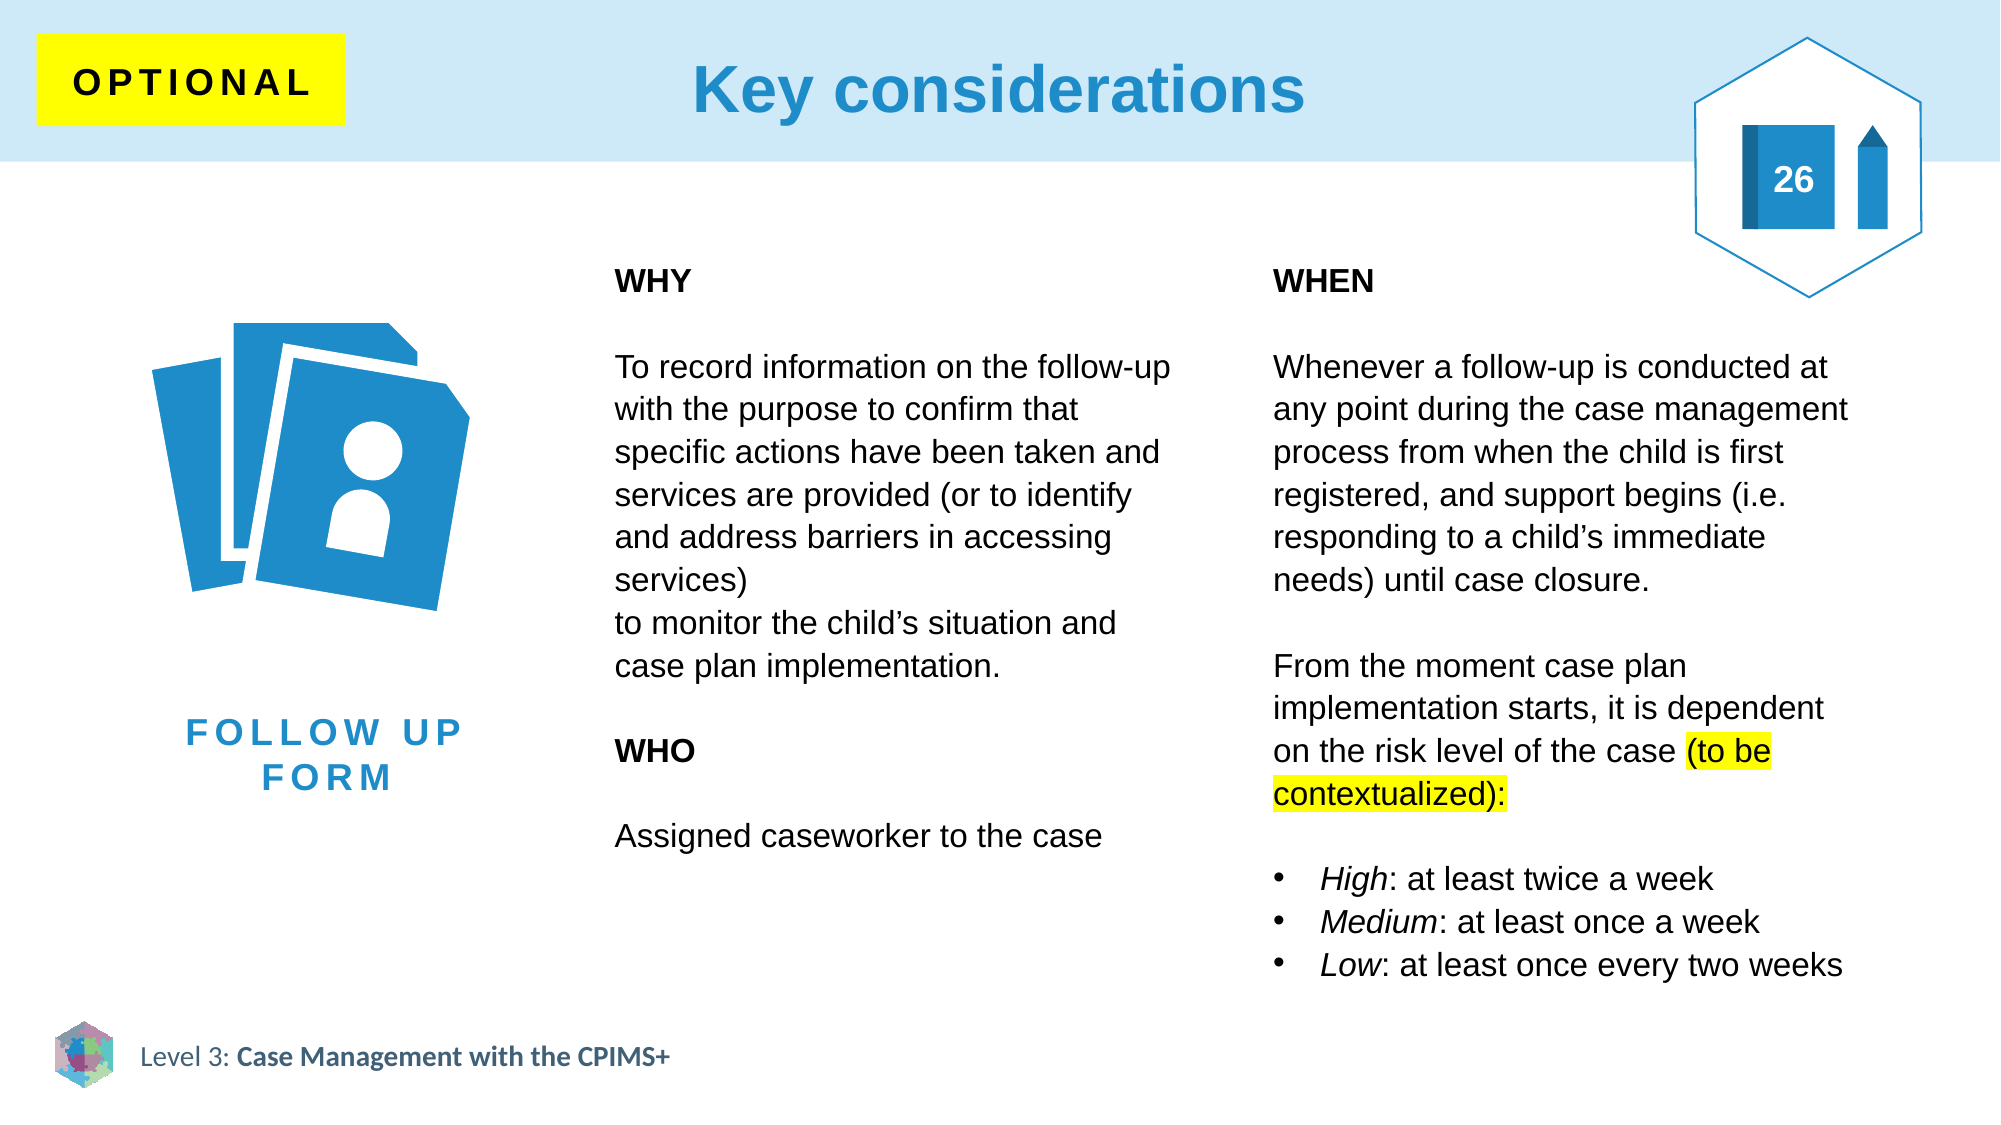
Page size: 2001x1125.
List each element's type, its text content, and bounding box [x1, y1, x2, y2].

title Key considerations [137, 19, 1863, 163]
text_box WHY To record information on the follow-up with the purpose to confirm that specific actions have been taken and services are provided (or to identify and address barriers in accessing services) to monitor the child’s situation and case plan implementation. WHO Assigned caseworker to the case [599, 249, 1190, 862]
text_box OPTIONAL [36, 33, 347, 127]
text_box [164, 316, 464, 604]
text_box WHEN Whenever a follow-up is conducted at any point during the case management process from when the child is first registered, and support begins (i.e. responding to a child’s immediate needs) until case closure. From the moment case plan implementation starts, it is dependent on the risk level of the case (to be contextualized): High: at least twice a week Medium: at least once a week Low: at least once every two weeks [1258, 249, 1885, 990]
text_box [1677, 55, 1939, 280]
text_box FOLLOW UP FORM [121, 700, 531, 806]
picture [55, 1021, 113, 1088]
